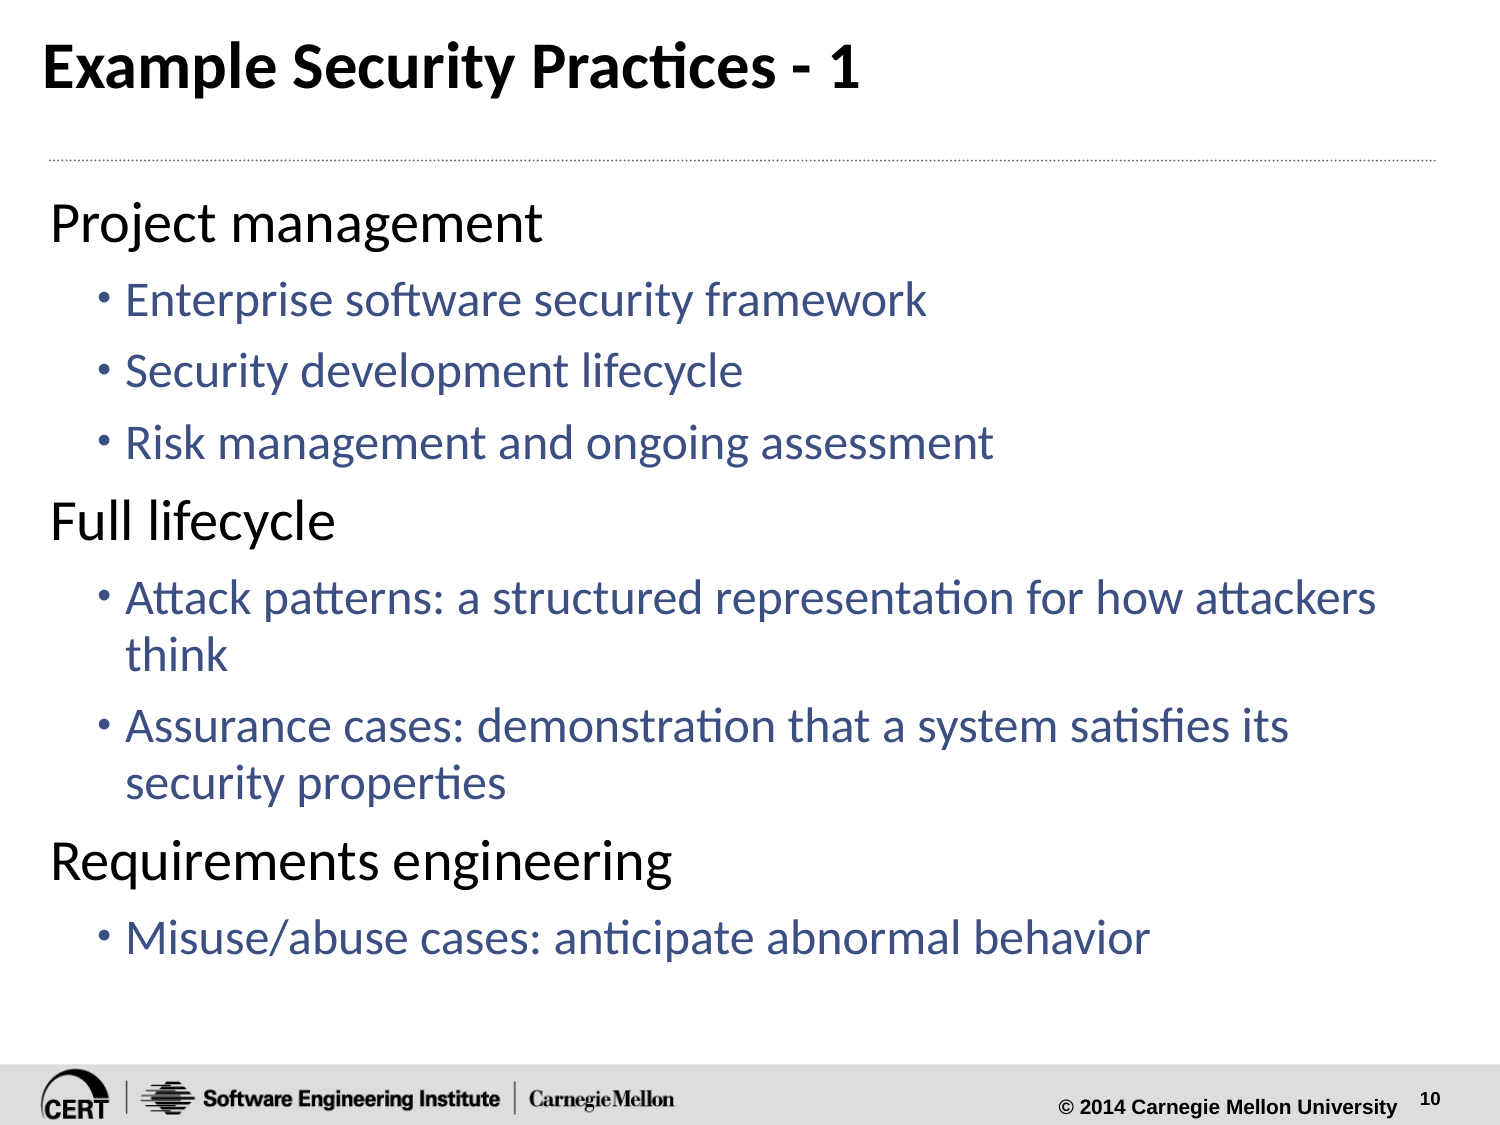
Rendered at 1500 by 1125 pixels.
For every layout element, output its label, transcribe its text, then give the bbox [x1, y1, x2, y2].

picture [24, 1065, 688, 1125]
title Example Security Practices - 1 [42, 37, 1434, 155]
list Project management Enterprise software security framework Security development lifecycle Risk management and ongoing assessment Full lifecycle Attack patterns: a structured representation for how attackers think Assurance cases: demonstration that a system satisfies its security properties Requirements engineering Misuse/abuse cases: anticipate abnormal behavior [49, 187, 1438, 1001]
